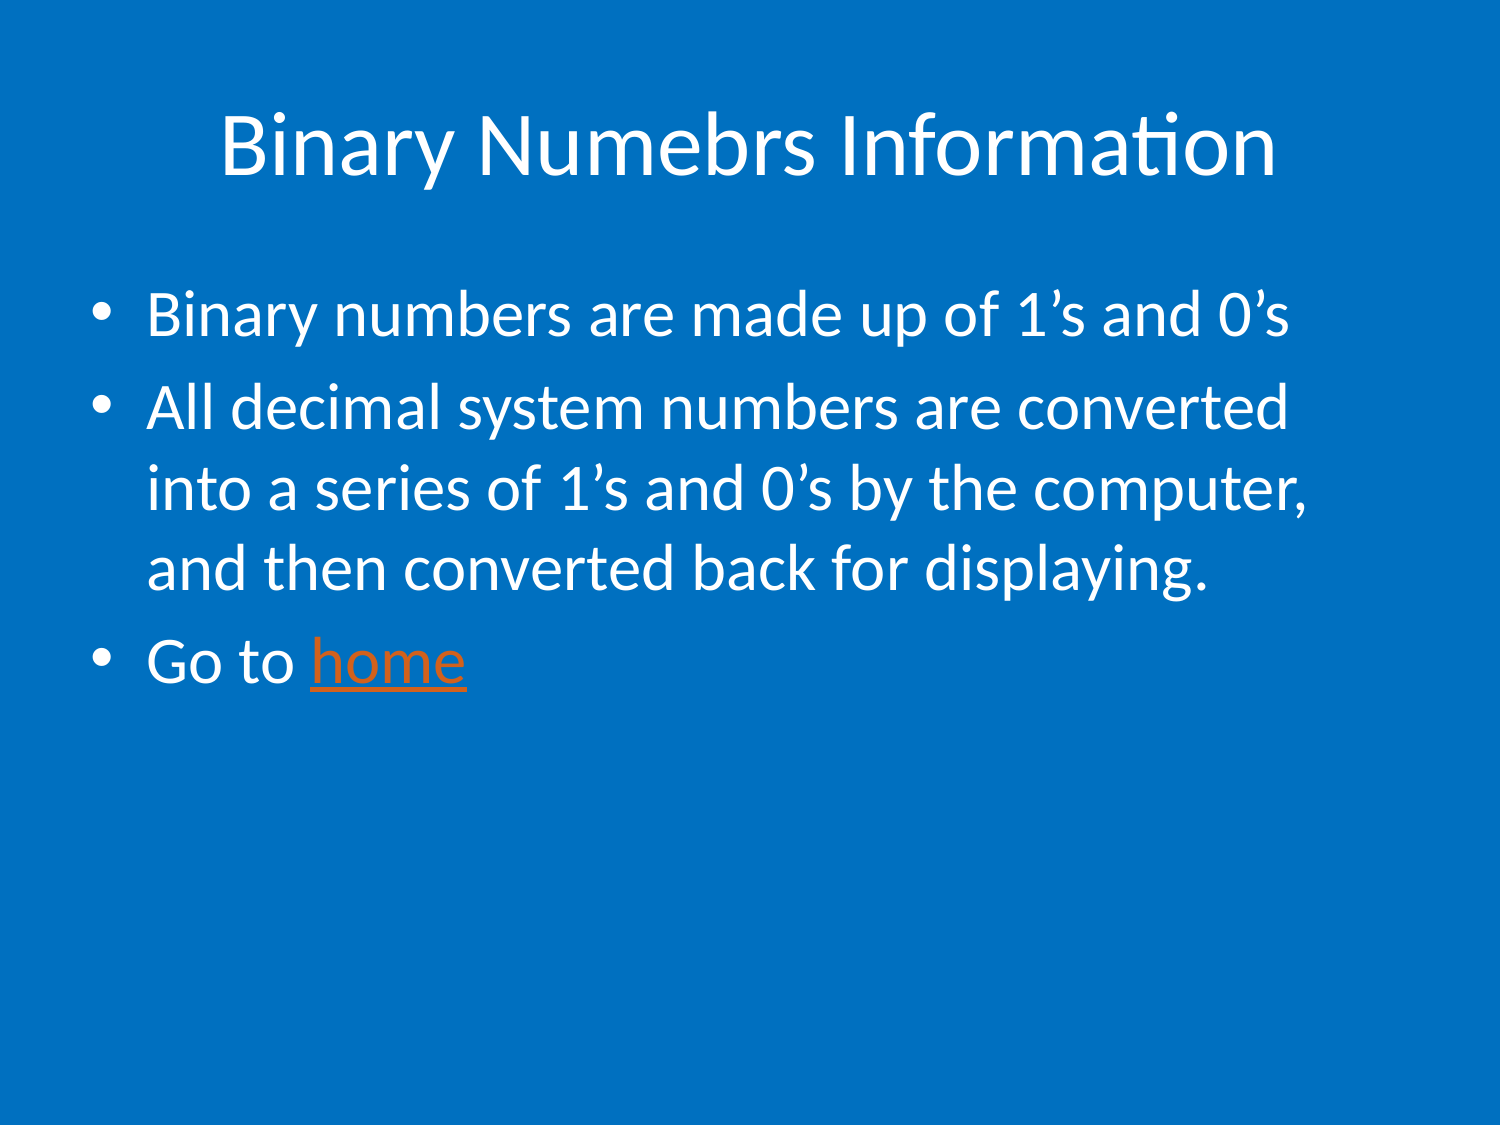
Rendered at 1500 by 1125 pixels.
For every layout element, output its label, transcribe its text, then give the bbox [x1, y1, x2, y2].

title Binary Numebrs Information [75, 45, 1425, 233]
list Binary numbers are made up of 1’s and 0’s All decimal system numbers are converted into a series of 1’s and 0’s by the computer, and then converted back for displaying. Go to home [75, 262, 1425, 1005]
